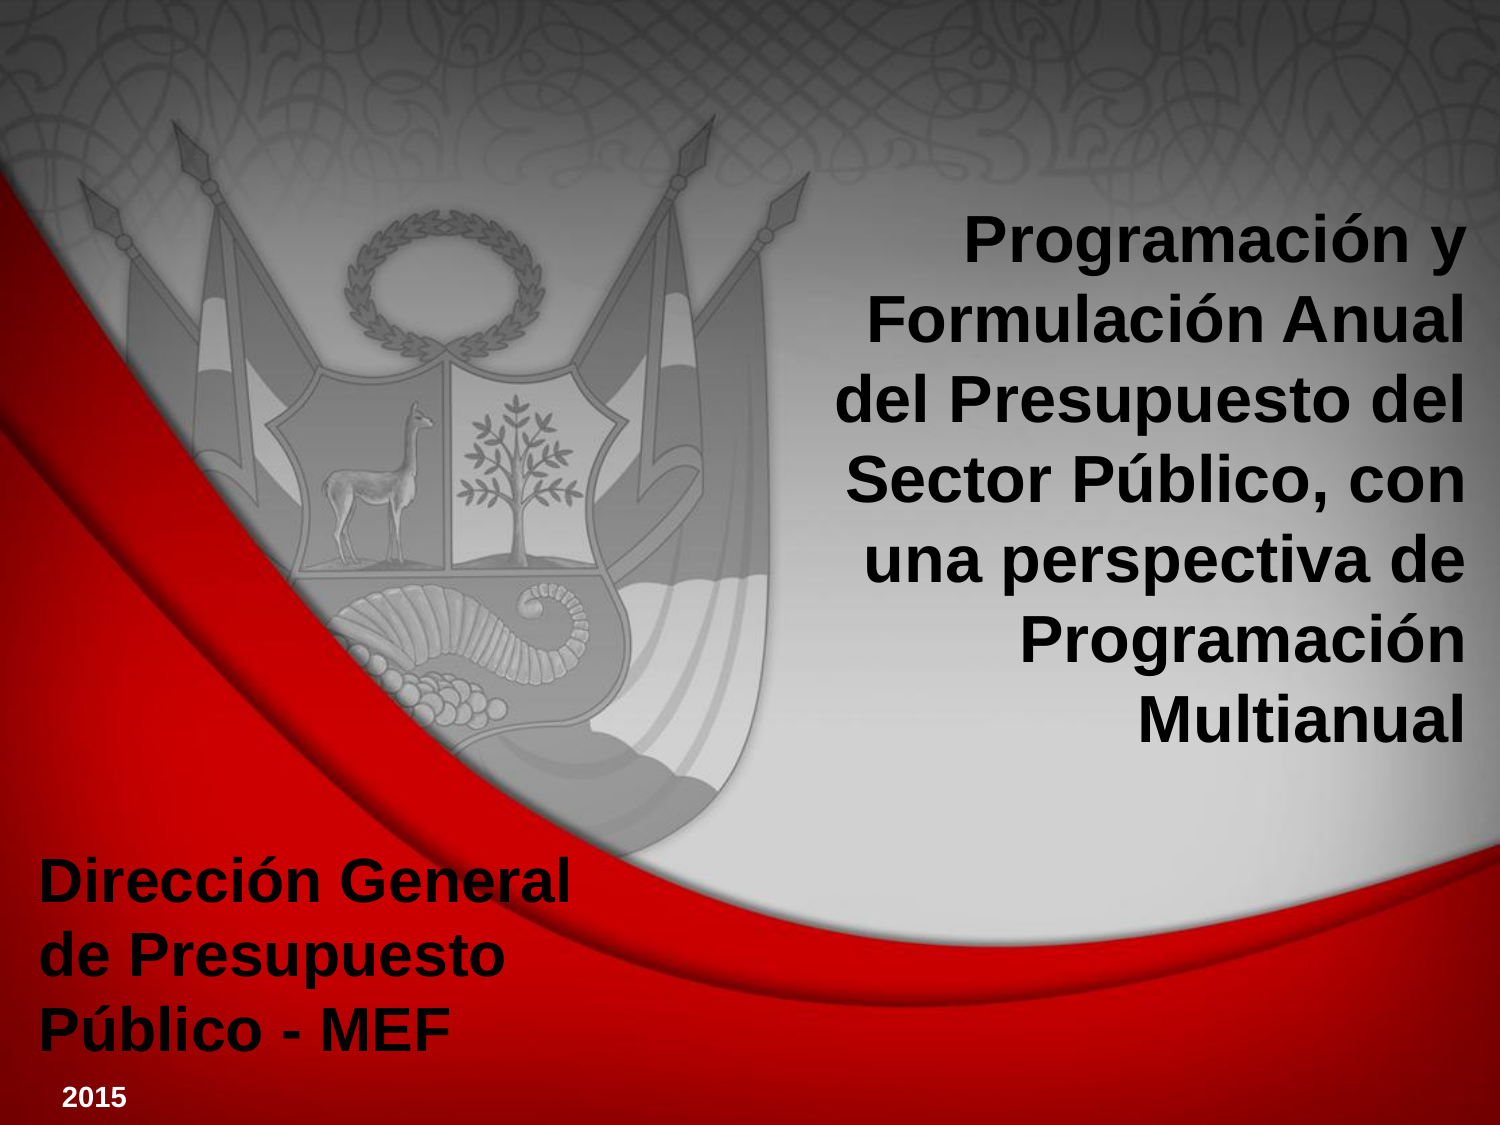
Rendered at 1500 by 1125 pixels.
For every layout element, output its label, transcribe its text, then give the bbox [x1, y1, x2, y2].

title Programación y Formulación Anual del Presupuesto del Sector Público, con una perspectiva de Programación Multianual [738, 351, 1483, 680]
picture [0, 0, 1500, 1125]
subtitle Dirección General de Presupuesto Público - MEF [23, 831, 613, 949]
text_box 2015 [46, 1066, 282, 1125]
